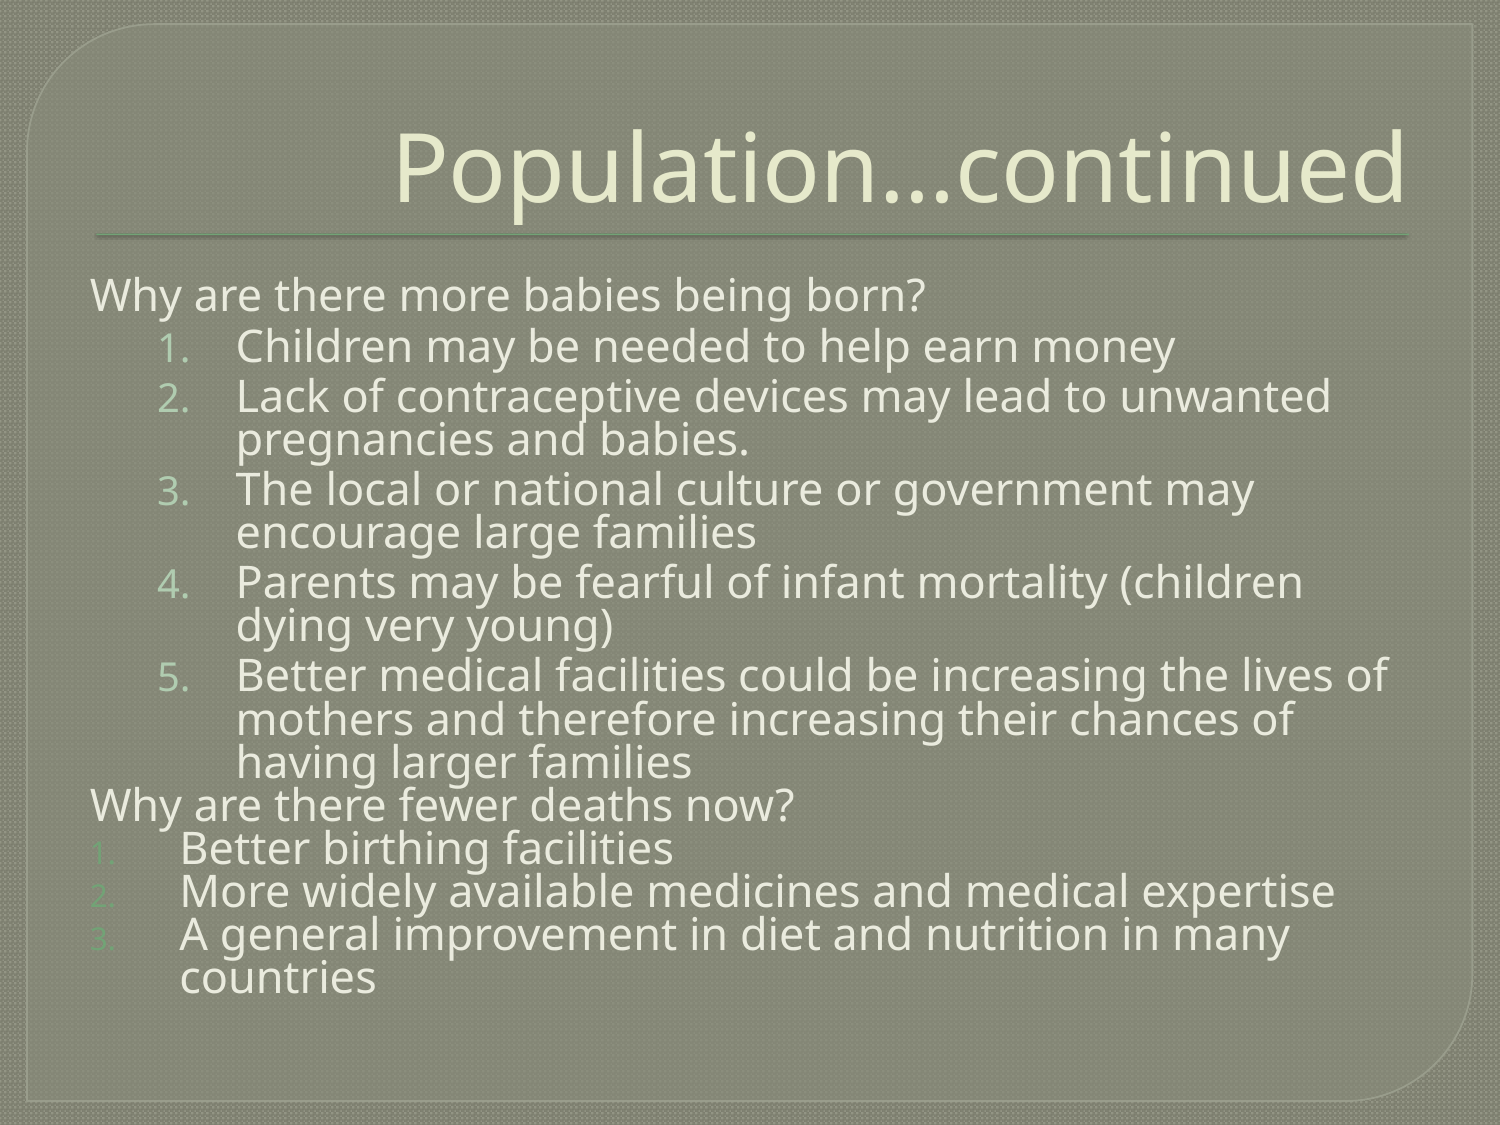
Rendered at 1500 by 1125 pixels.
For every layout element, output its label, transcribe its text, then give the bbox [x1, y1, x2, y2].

title Population…continued [75, 41, 1425, 230]
list Why are there more babies being born? Children may be needed to help earn money Lack of contraceptive devices may lead to unwanted pregnancies and babies. The local or national culture or government may encourage large families Parents may be fearful of infant mortality (children dying very young) Better medical facilities could be increasing the lives of mothers and therefore increasing their chances of having larger families Why are there fewer deaths now? Better birthing facilities More widely available medicines and medical expertise A general improvement in diet and nutrition in many countries [75, 270, 1425, 1013]
